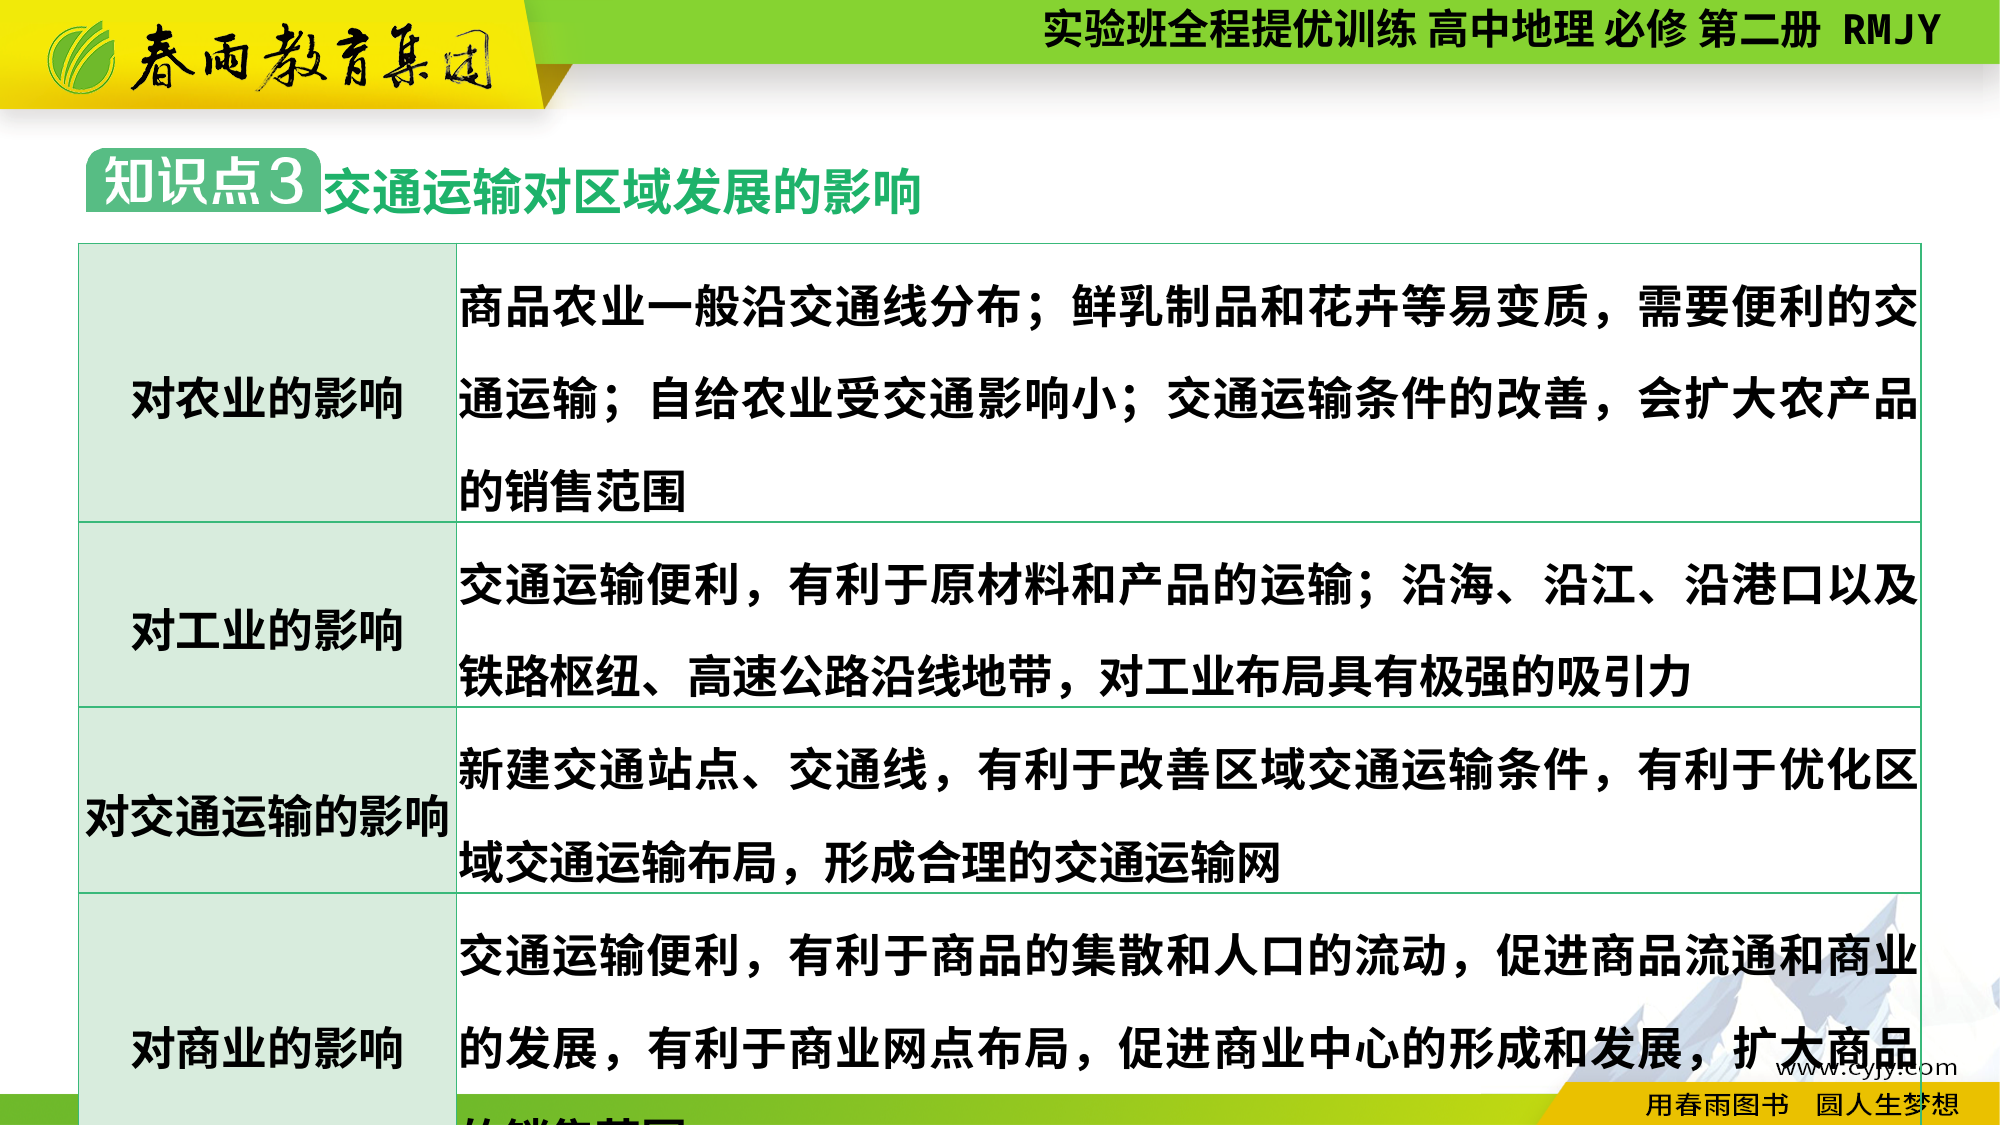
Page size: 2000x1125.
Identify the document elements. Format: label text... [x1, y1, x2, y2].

table_header 商品农业一般沿交通线分布；鲜乳制品和花卉等易变质，需要便利的交通运输；自给农业受交通影响小；交通运输条件的改善，会扩大农产品的销售范围 [457, 244, 1920, 521]
table_header 对农业的影响 [79, 244, 456, 521]
table_cell 对交通运输的影响 [79, 708, 456, 892]
table_cell 新建交通站点、交通线，有利于改善区域交通运输条件，有利于优化区域交通运输布局，形成合理的交通运输网 [457, 708, 1920, 892]
list 交通运输对区域发展的影响 [59, 122, 1944, 229]
picture [0, 0, 2000, 1125]
table_cell 交通运输便利，有利于原材料和产品的运输；沿海、沿江、沿港口以及铁路枢纽、高速公路沿线地带，对工业布局具有极强的吸引力 [457, 523, 1920, 706]
table_cell 对商业的影响 [79, 894, 456, 1125]
table_cell 交通运输便利，有利于商品的集散和人口的流动，促进商品流通和商业的发展，有利于商业网点布局，促进商业中心的形成和发展，扩大商品的销售范围 [457, 894, 1920, 1125]
table_cell 对工业的影响 [79, 523, 456, 706]
